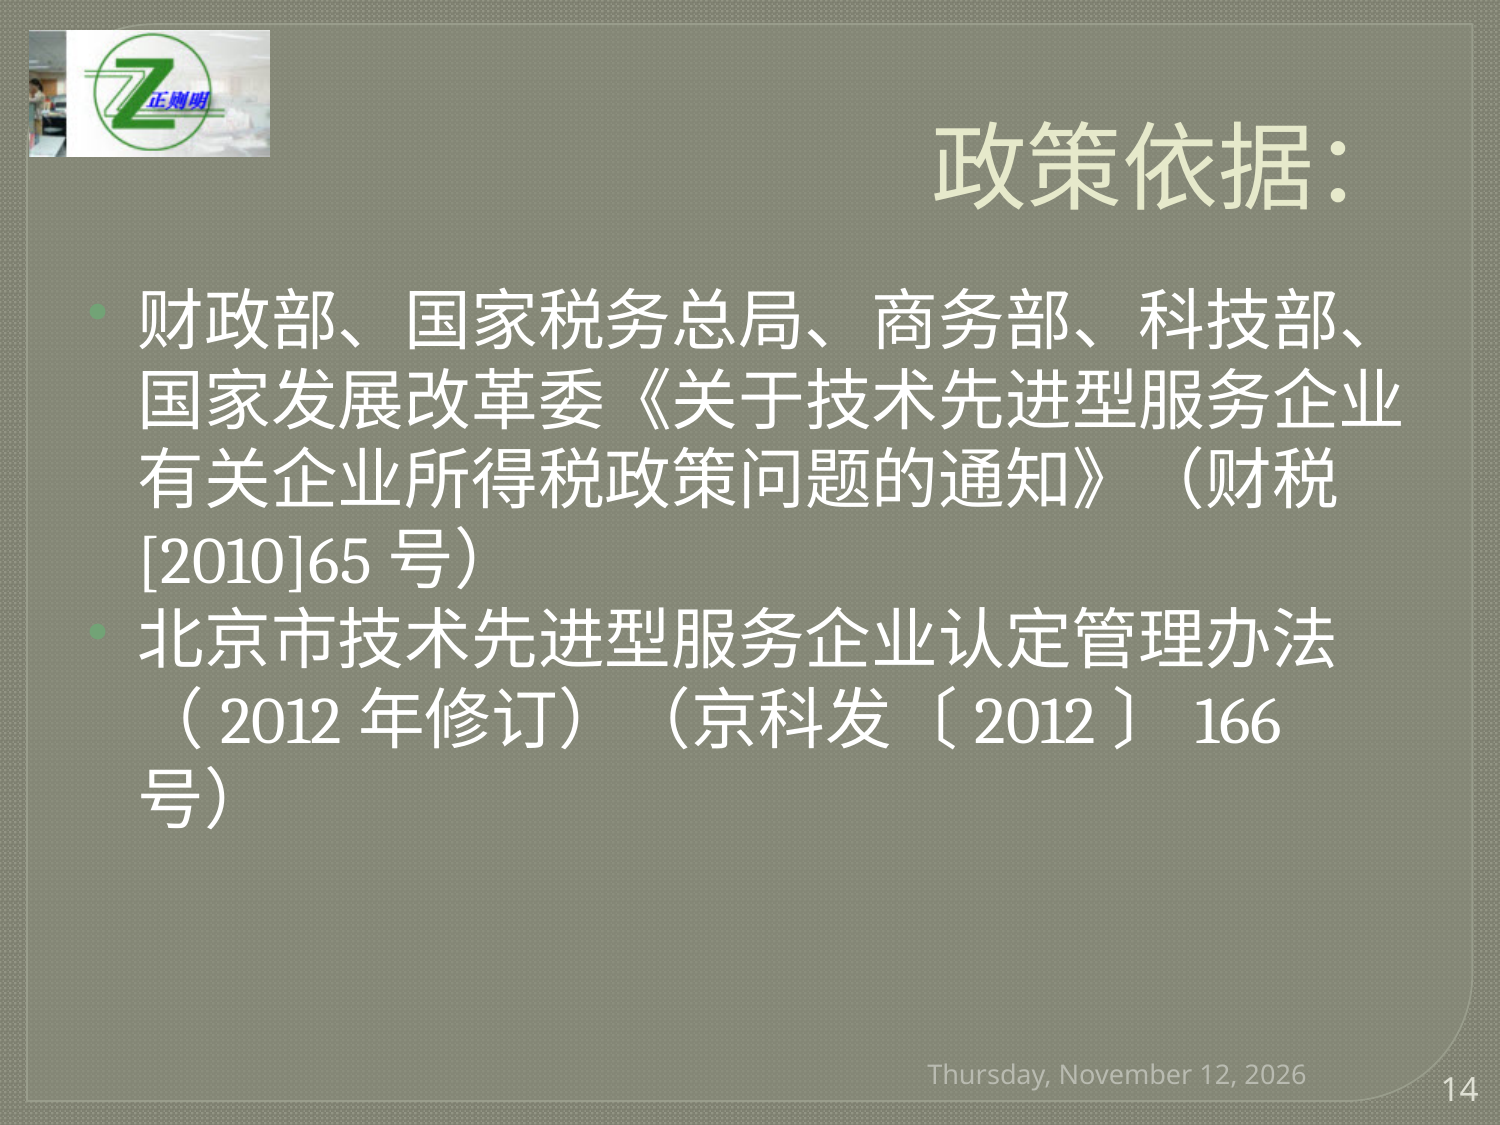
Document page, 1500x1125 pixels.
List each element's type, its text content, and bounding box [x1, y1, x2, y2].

title 政策依据： [75, 41, 1425, 230]
list 财政部、国家税务总局、商务部、科技部、国家发展改革委《关于技术先进型服务企业有关企业所得税政策问题的通知》（财税[2010]65号） 北京市技术先进型服务企业认定管理办法（2012年修订）（京科发〔2012〕166号） [75, 270, 1425, 1013]
picture [29, 30, 270, 157]
slide_number 14 [1417, 1068, 1494, 1114]
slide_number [912, 1050, 1405, 1095]
